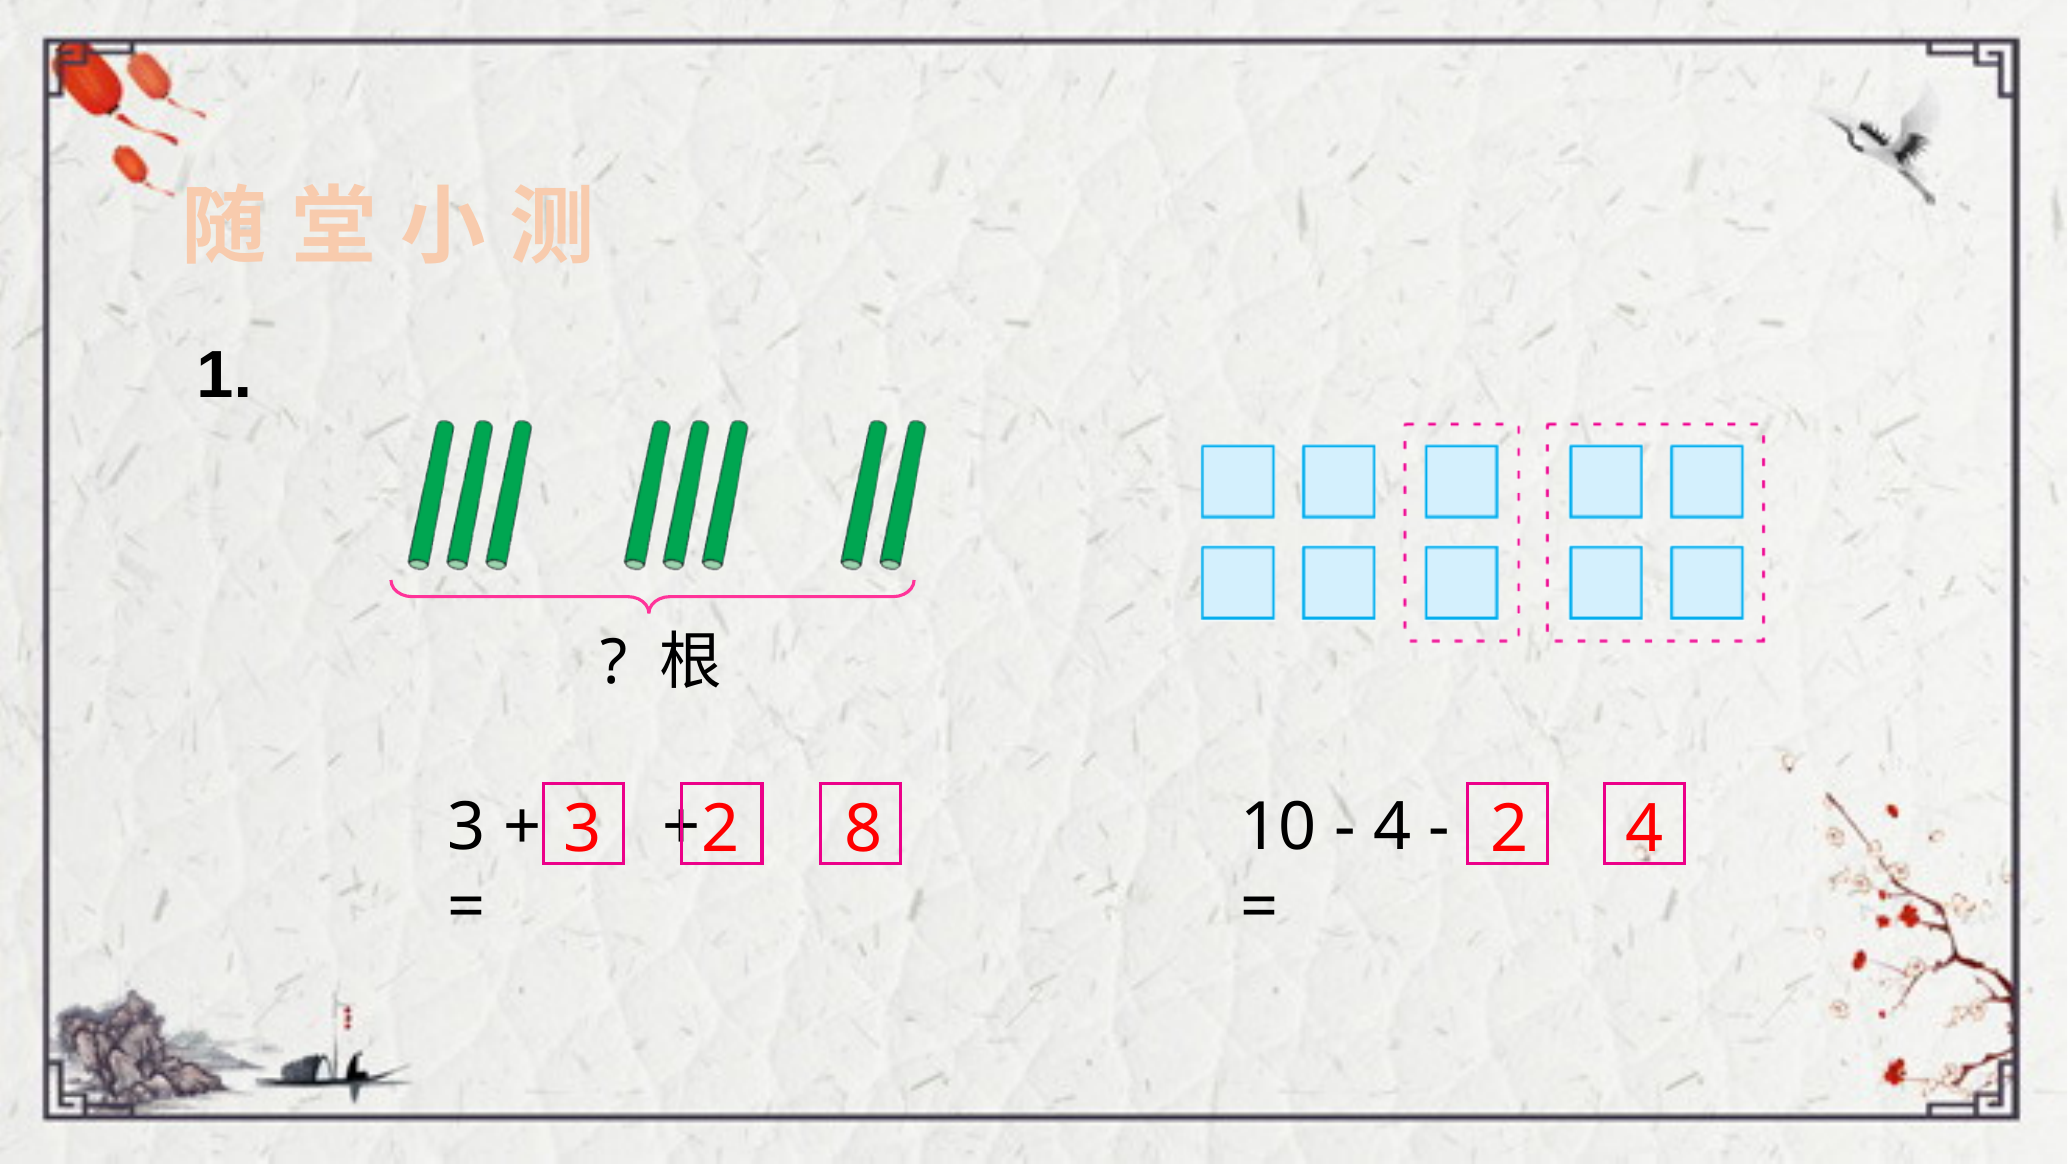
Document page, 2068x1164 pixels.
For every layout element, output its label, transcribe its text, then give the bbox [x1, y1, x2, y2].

text_box ? 根 [585, 613, 774, 704]
text_box 随 堂 小 测 [166, 163, 637, 281]
text_box 1. [181, 323, 297, 419]
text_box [1225, 775, 1685, 872]
text_box [390, 579, 915, 613]
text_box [432, 775, 901, 872]
picture [0, 0, 2068, 1164]
